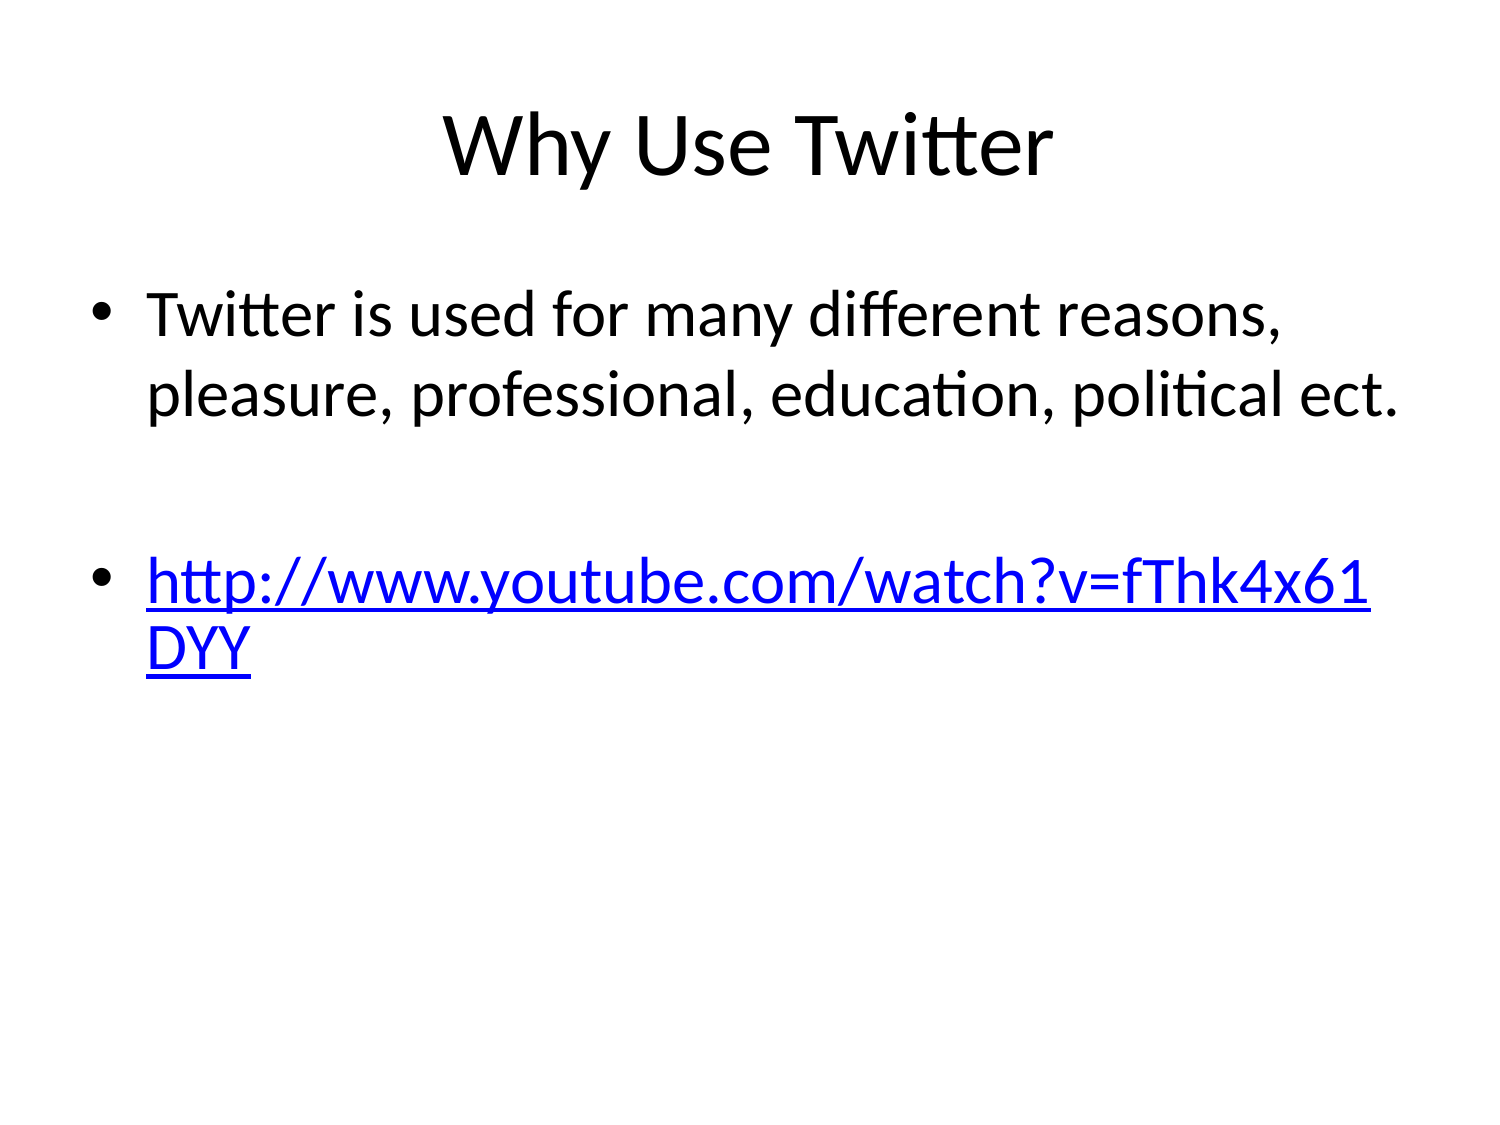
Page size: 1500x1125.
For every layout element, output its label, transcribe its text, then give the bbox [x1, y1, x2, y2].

list Twitter is used for many different reasons, pleasure, professional, education, political ect. http://www.youtube.com/watch?v=fThk4x61DYY [75, 262, 1425, 1005]
title Why Use Twitter [75, 45, 1425, 233]
